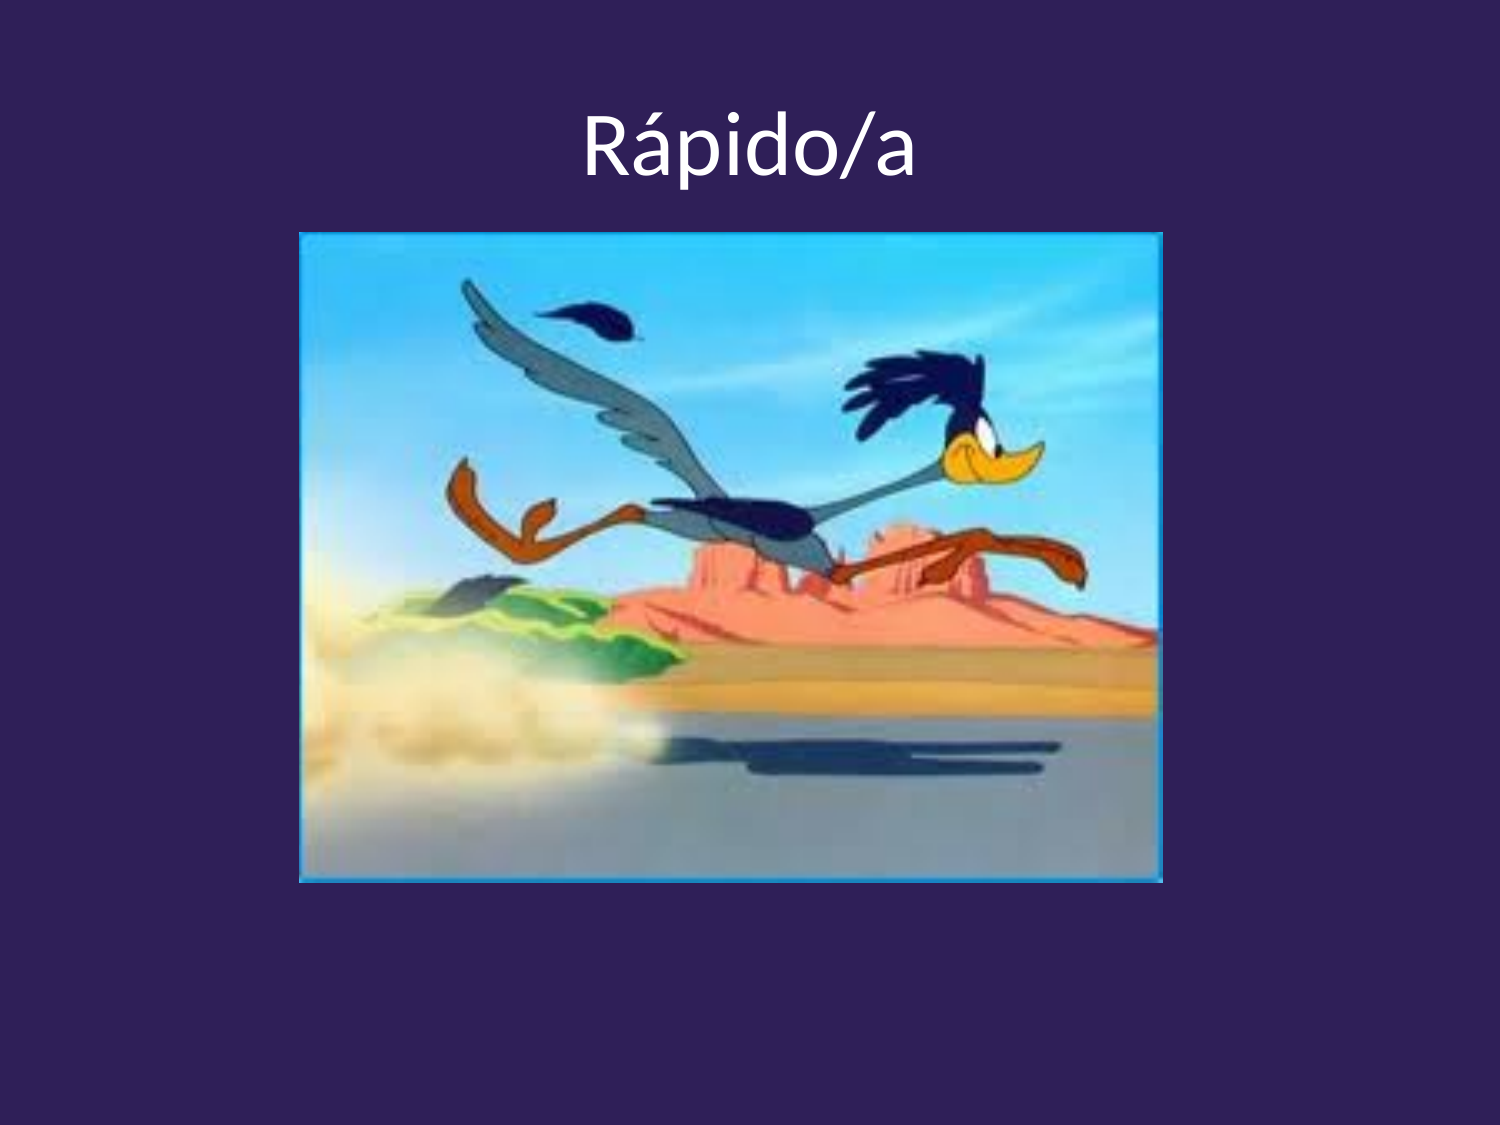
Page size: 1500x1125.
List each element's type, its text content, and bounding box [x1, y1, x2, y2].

title Rápido/a [75, 45, 1425, 233]
picture [299, 232, 1163, 883]
